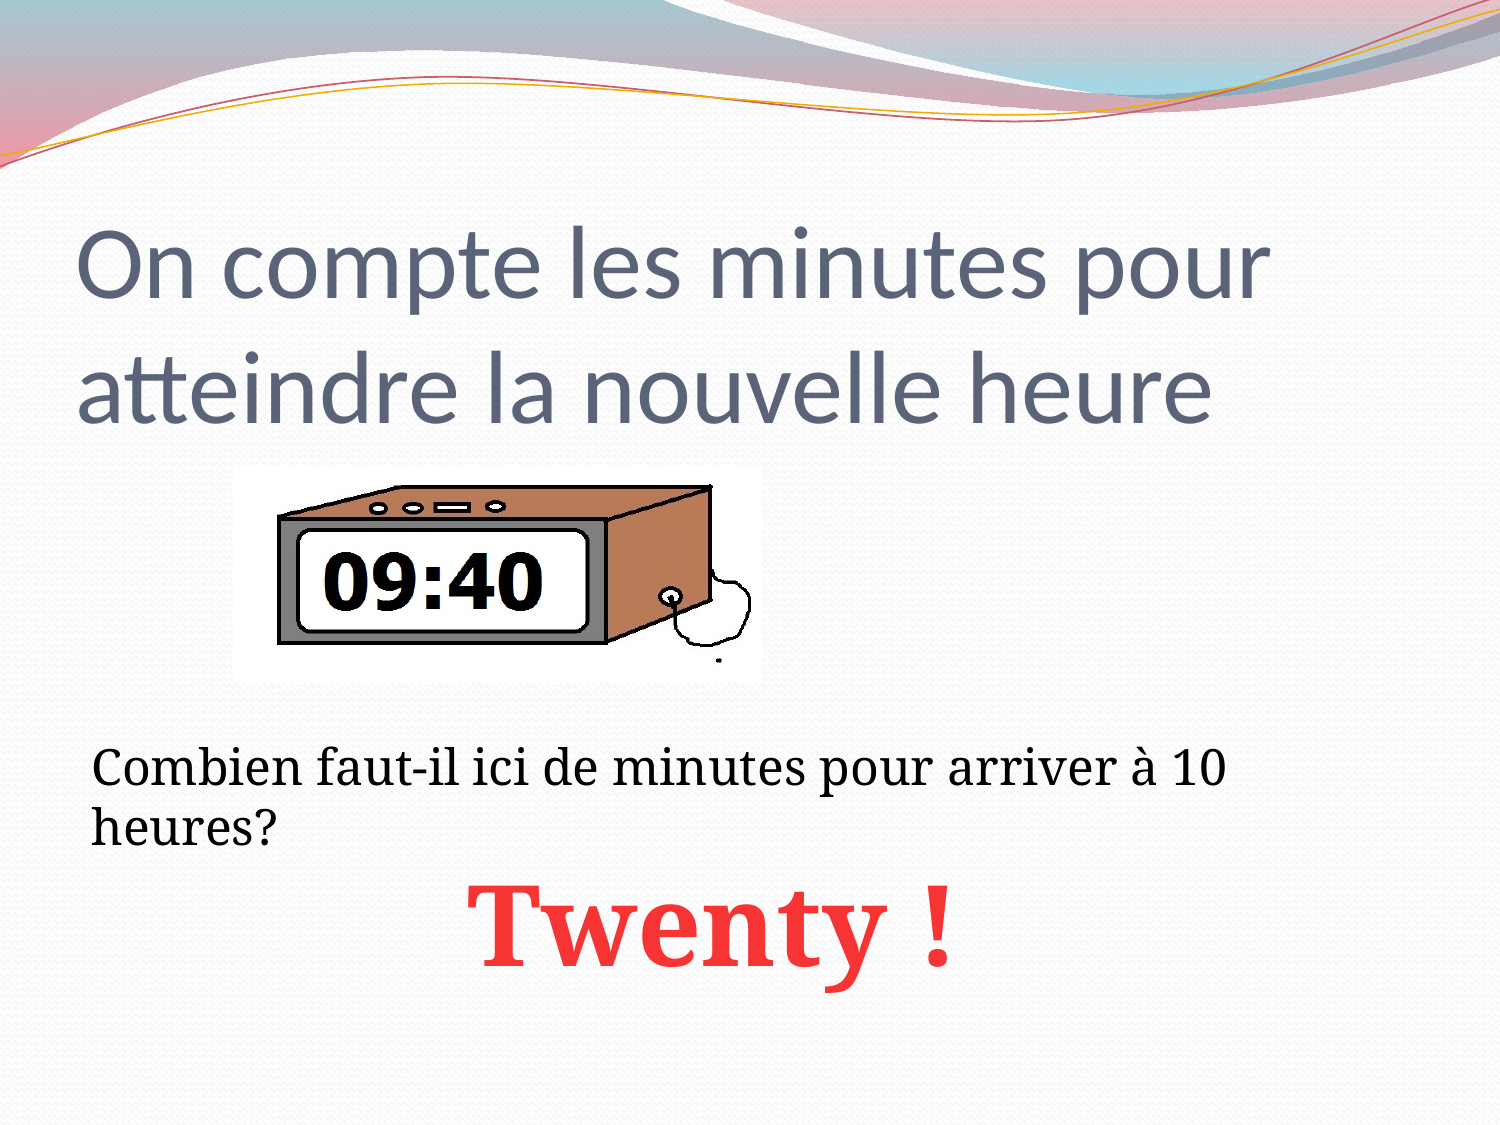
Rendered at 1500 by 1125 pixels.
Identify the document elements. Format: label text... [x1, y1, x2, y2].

title On compte les minutes pour atteindre la nouvelle heure [75, 115, 1425, 445]
text_box Combien faut-il ici de minutes pour arriver à 10 heures? [76, 727, 1365, 863]
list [233, 465, 763, 683]
text_box Twenty ! [452, 845, 975, 996]
